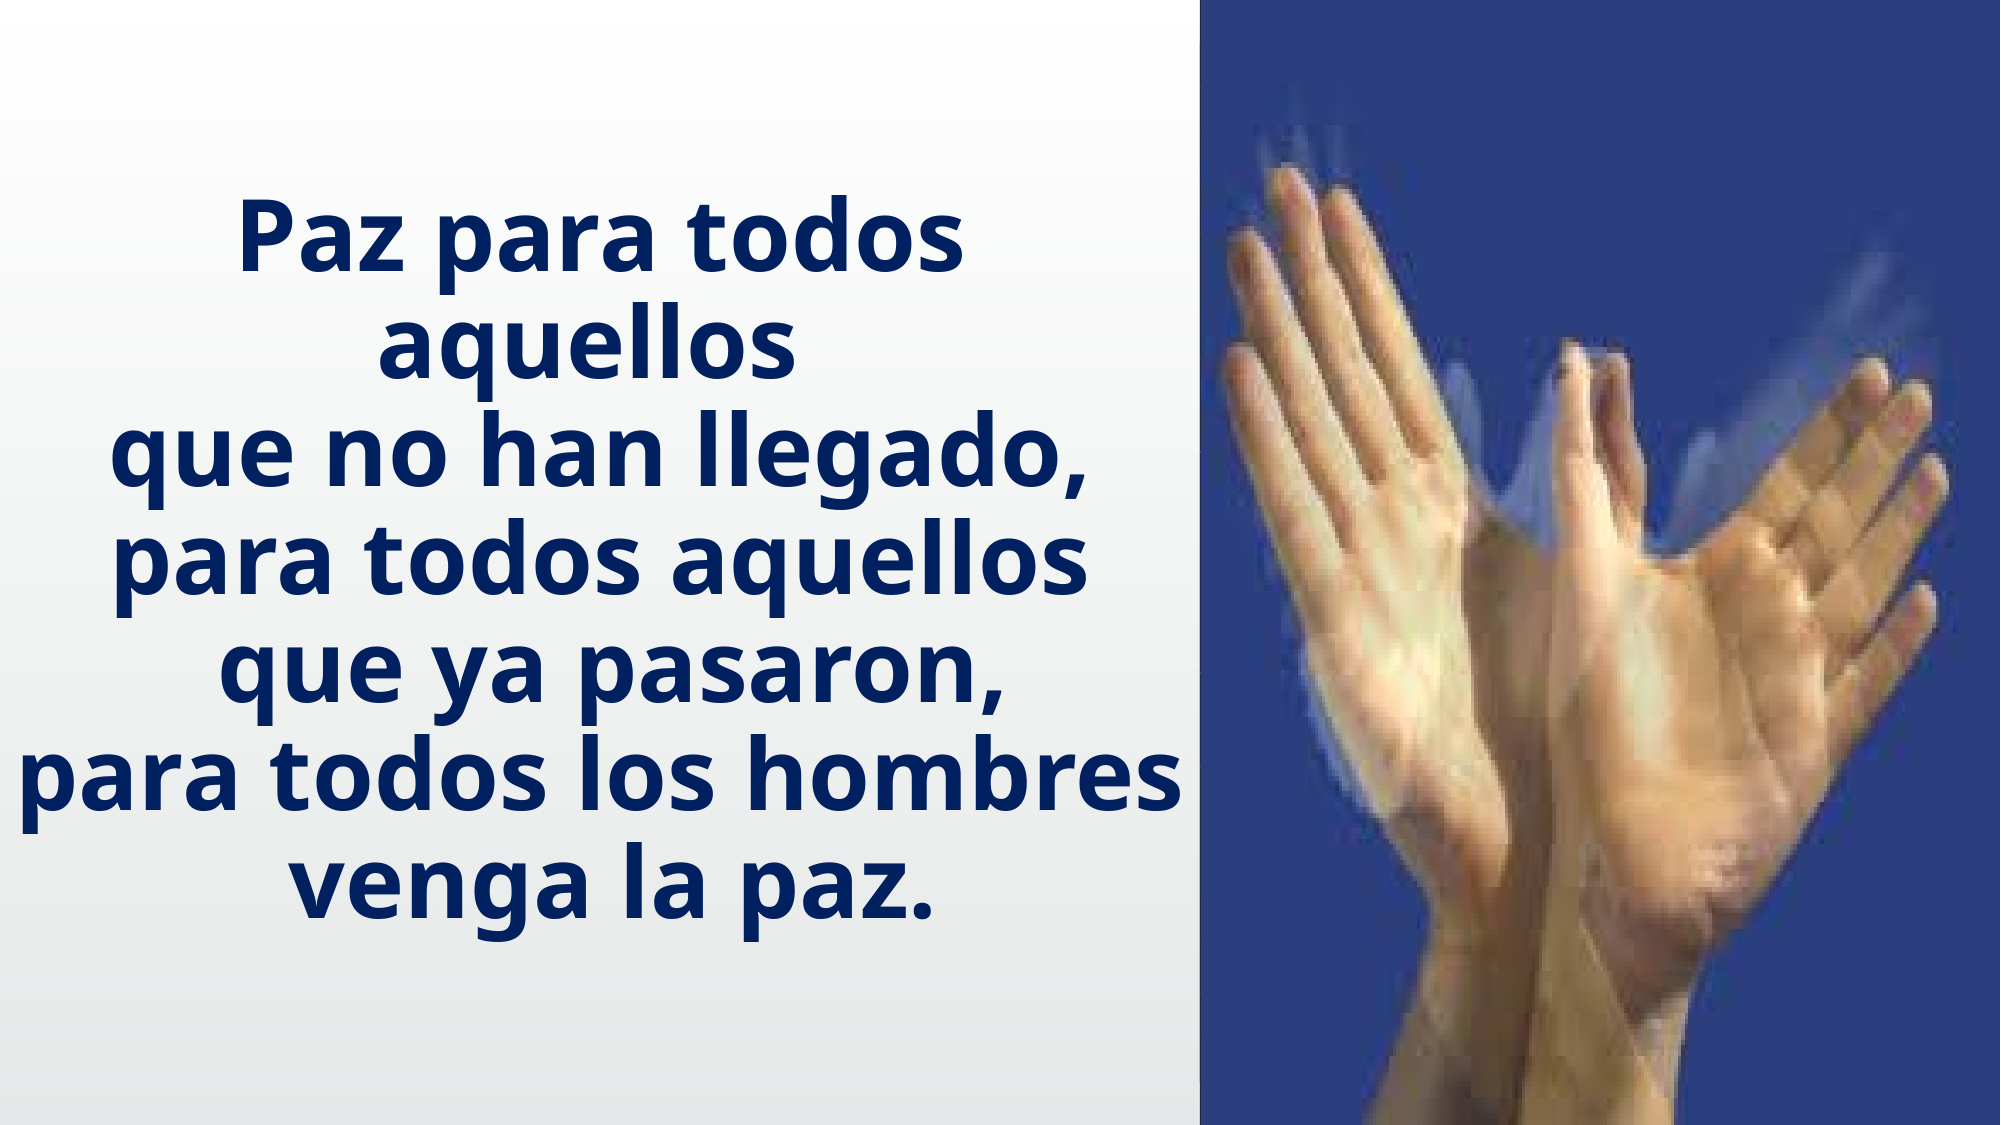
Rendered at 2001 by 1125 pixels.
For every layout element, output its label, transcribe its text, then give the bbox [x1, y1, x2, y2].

picture [1200, 0, 2000, 1125]
title Paz para todos aquellos que no han llegado, para todos aquellos que ya pasaron, para todos los hombres venga la paz. [0, 0, 1200, 1125]
